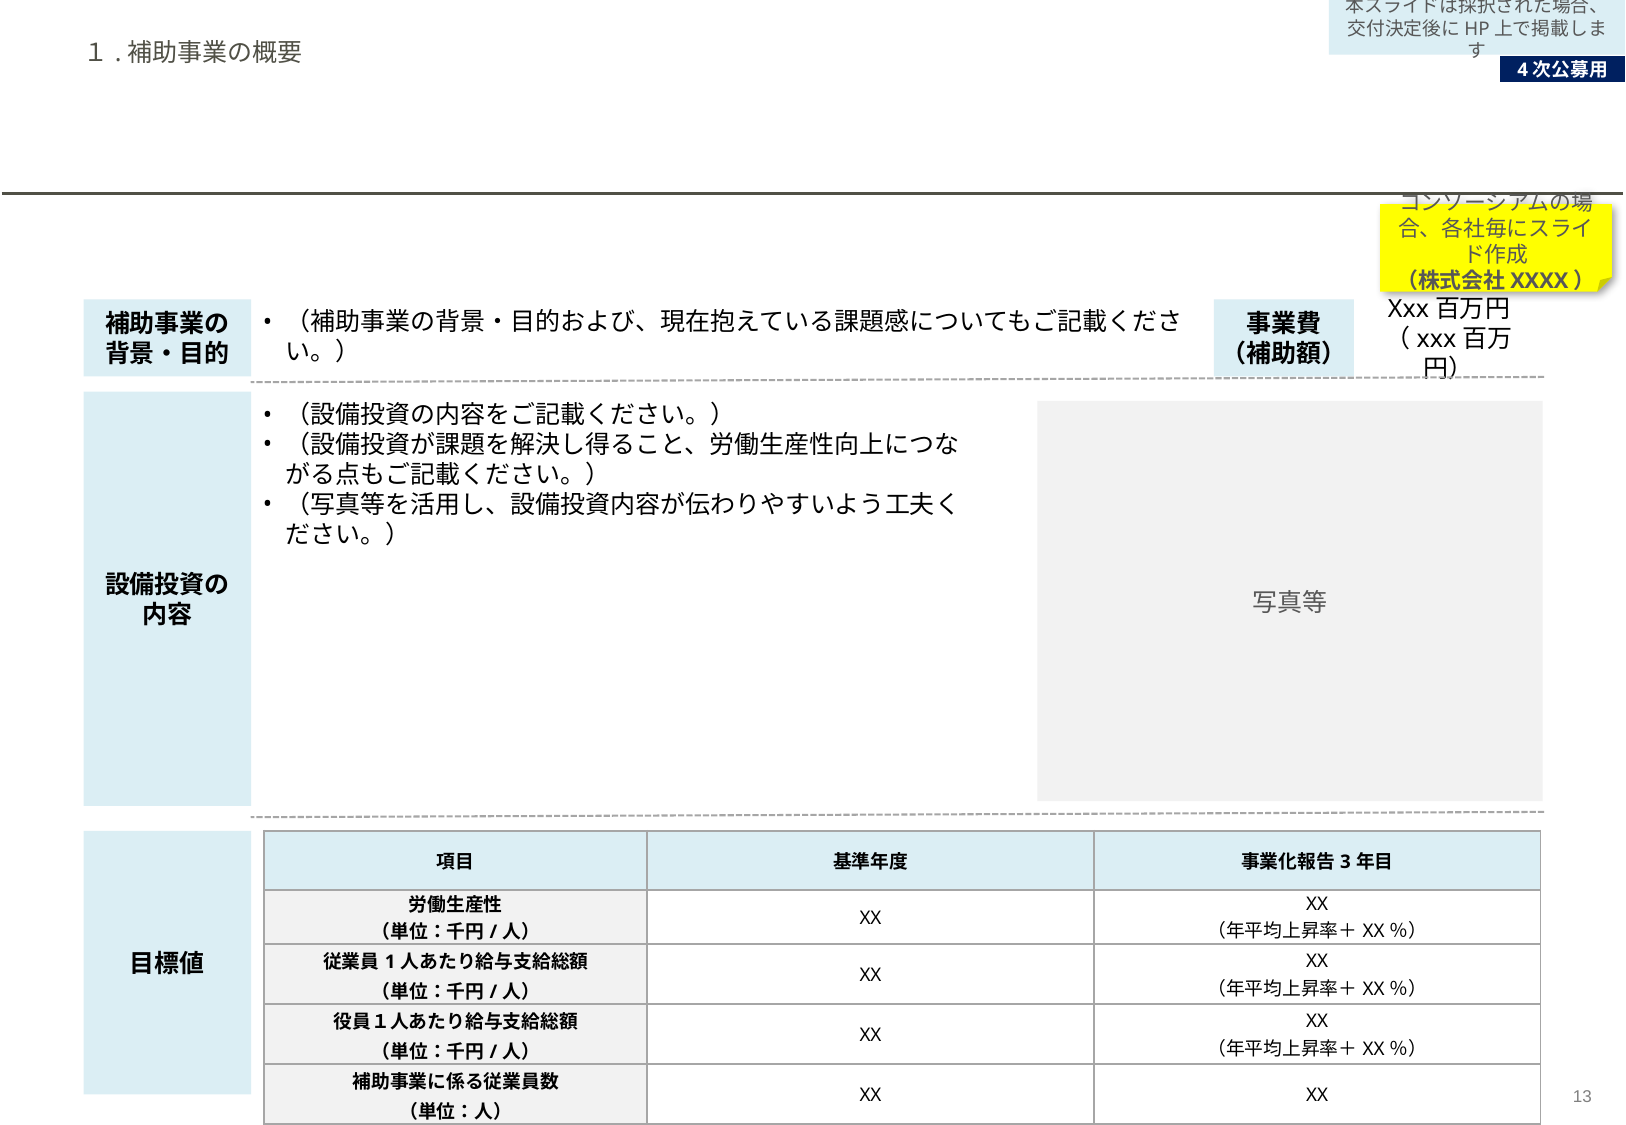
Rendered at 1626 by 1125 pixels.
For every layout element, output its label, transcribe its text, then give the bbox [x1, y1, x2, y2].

text_box （補助事業の背景・目的および、現在抱えている課題感についてもご記載ください。） [252, 299, 1213, 376]
table_cell 役員１人あたり給与支給総額 （単位：千円/人） [265, 1005, 646, 1063]
text_box 本スライドは採択された場合、交付決定後にHP上で掲載します [1328, 0, 1625, 56]
table_cell XX [648, 945, 1093, 1003]
text_box コンソーシアムの場合、各社毎にスライド作成 （株式会社XXXX） [1379, 203, 1613, 293]
table_cell XX （年平均上昇率＋XX％） [1095, 891, 1540, 943]
text_box 補助事業の背景・目的 [83, 299, 252, 377]
text_box （設備投資の内容をご記載ください。） （設備投資が課題を解決し得ること、労働生産性向上につながる点もご記載ください。） （写真等を活用し、設備投資内容が伝わりやすいよう工夫ください。） [250, 392, 997, 811]
table_cell XX （年平均上昇率＋XX％） [1095, 1005, 1540, 1063]
text_box Xxx百万円 （xxx百万円） [1353, 299, 1545, 376]
table_cell XX [648, 891, 1093, 943]
table_cell 補助事業に係る従業員数 （単位：人） [265, 1065, 646, 1123]
table_header 事業化報告3年目 [1095, 832, 1540, 889]
table_cell 労働生産性 （単位：千円/人） [265, 891, 646, 943]
text_box 目標値 [83, 830, 252, 1095]
table_cell 従業員1人あたり給与支給総額 （単位：千円/人） [265, 945, 646, 1003]
table_cell XX [1095, 1065, 1540, 1123]
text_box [250, 376, 1545, 383]
table_cell XX [648, 1065, 1093, 1123]
text_box 設備投資の 内容 [83, 391, 252, 807]
title １.補助事業の概要 [84, 39, 1542, 68]
table_cell XX [648, 1005, 1093, 1063]
text_box 写真等 [1036, 400, 1543, 802]
table_header 基準年度 [648, 832, 1093, 889]
text_box 事業費 （補助額） [1213, 299, 1353, 376]
table_cell XX （年平均上昇率＋XX％） [1095, 945, 1540, 1003]
table_header 項目 [265, 832, 646, 889]
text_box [250, 811, 1545, 818]
